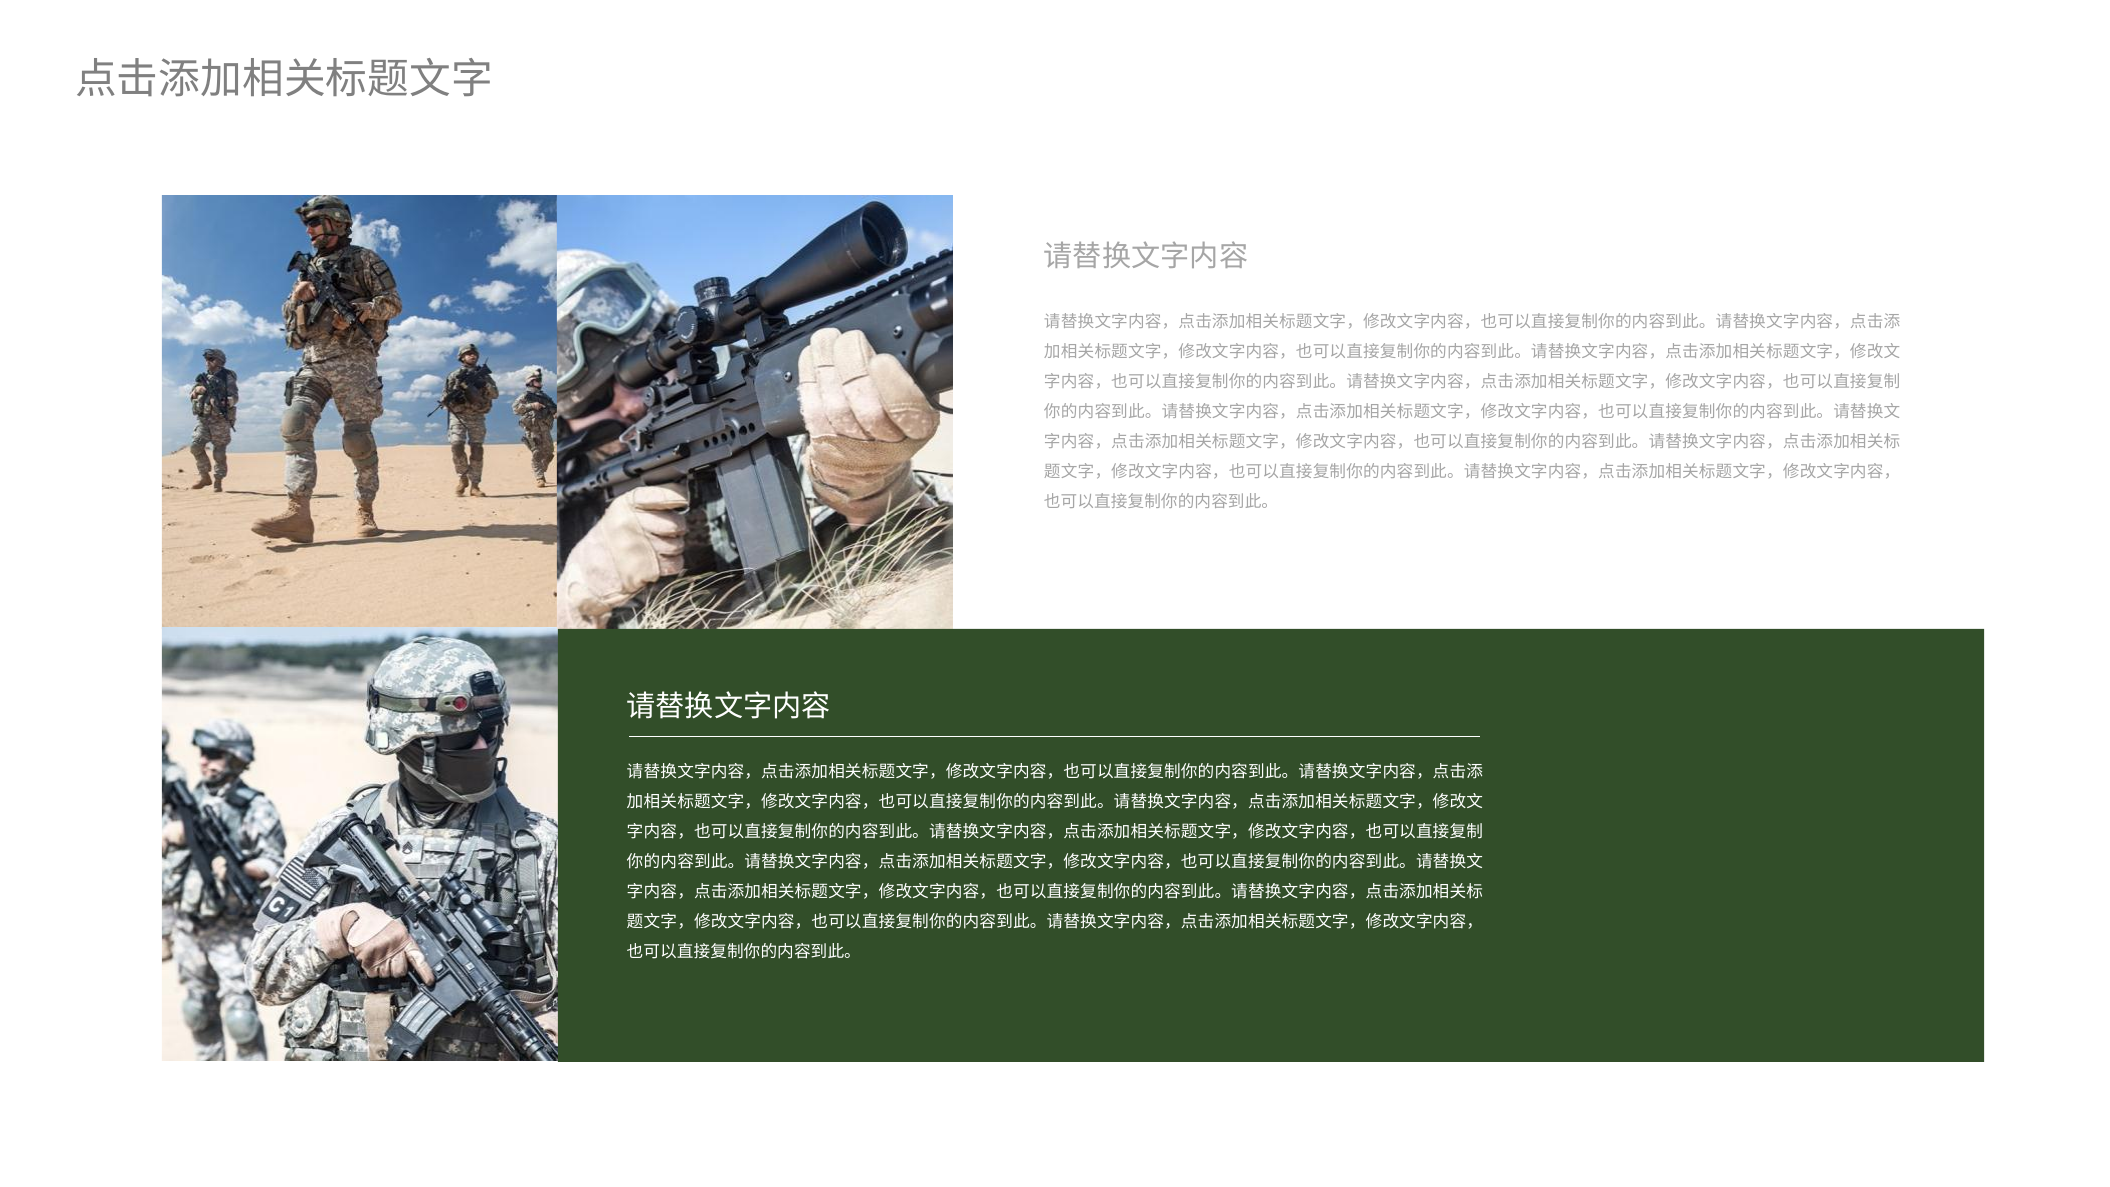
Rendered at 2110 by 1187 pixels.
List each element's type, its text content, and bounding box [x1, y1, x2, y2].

text_box 请替换文字内容，点击添加相关标题文字，修改文字内容，也可以直接复制你的内容到此。请替换文字内容，点击添加相关标题文字，修改文字内容，也可以直接复制你的内容到此。请替换文字内容，点击添加相关标题文字，修改文字内容，也可以直接复制你的内容到此。请替换文字内容，点击添加相关标题文字，修改文字内容，也可以直接复制你的内容到此。请替换文字内容，点击添加相关标题文字，修改文字内容，也可以直接复制你的内容到此。请替换文字内容，点击添加相关标题文字，修改文字内容，也可以直接复制你的内容到此。请替换文字内容，点击添加相关标题文字，修改文字内容，也可以直接复制你的内容到此。请替换文字内容，点击添加相关标题文字，修改文字内容，也可以直接复制你的内容到此。 [610, 743, 1500, 987]
text_box [161, 627, 557, 1062]
text_box [557, 628, 1985, 1062]
text_box 点击添加相关标题文字 [59, 44, 563, 107]
text_box 请替换文字内容，点击添加相关标题文字，修改文字内容，也可以直接复制你的内容到此。请替换文字内容，点击添加相关标题文字，修改文字内容，也可以直接复制你的内容到此。请替换文字内容，点击添加相关标题文字，修改文字内容，也可以直接复制你的内容到此。请替换文字内容，点击添加相关标题文字，修改文字内容，也可以直接复制你的内容到此。请替换文字内容，点击添加相关标题文字，修改文字内容，也可以直接复制你的内容到此。请替换文字内容，点击添加相关标题文字，修改文字内容，也可以直接复制你的内容到此。请替换文字内容，点击添加相关标题文字，修改文字内容，也可以直接复制你的内容到此。请替换文字内容，点击添加相关标题文字，修改文字内容，也可以直接复制你的内容到此。 [1028, 293, 1917, 537]
text_box 请替换文字内容 [1027, 229, 1333, 289]
text_box [556, 195, 954, 630]
text_box 请替换文字内容 [610, 679, 916, 739]
text_box [161, 195, 556, 627]
